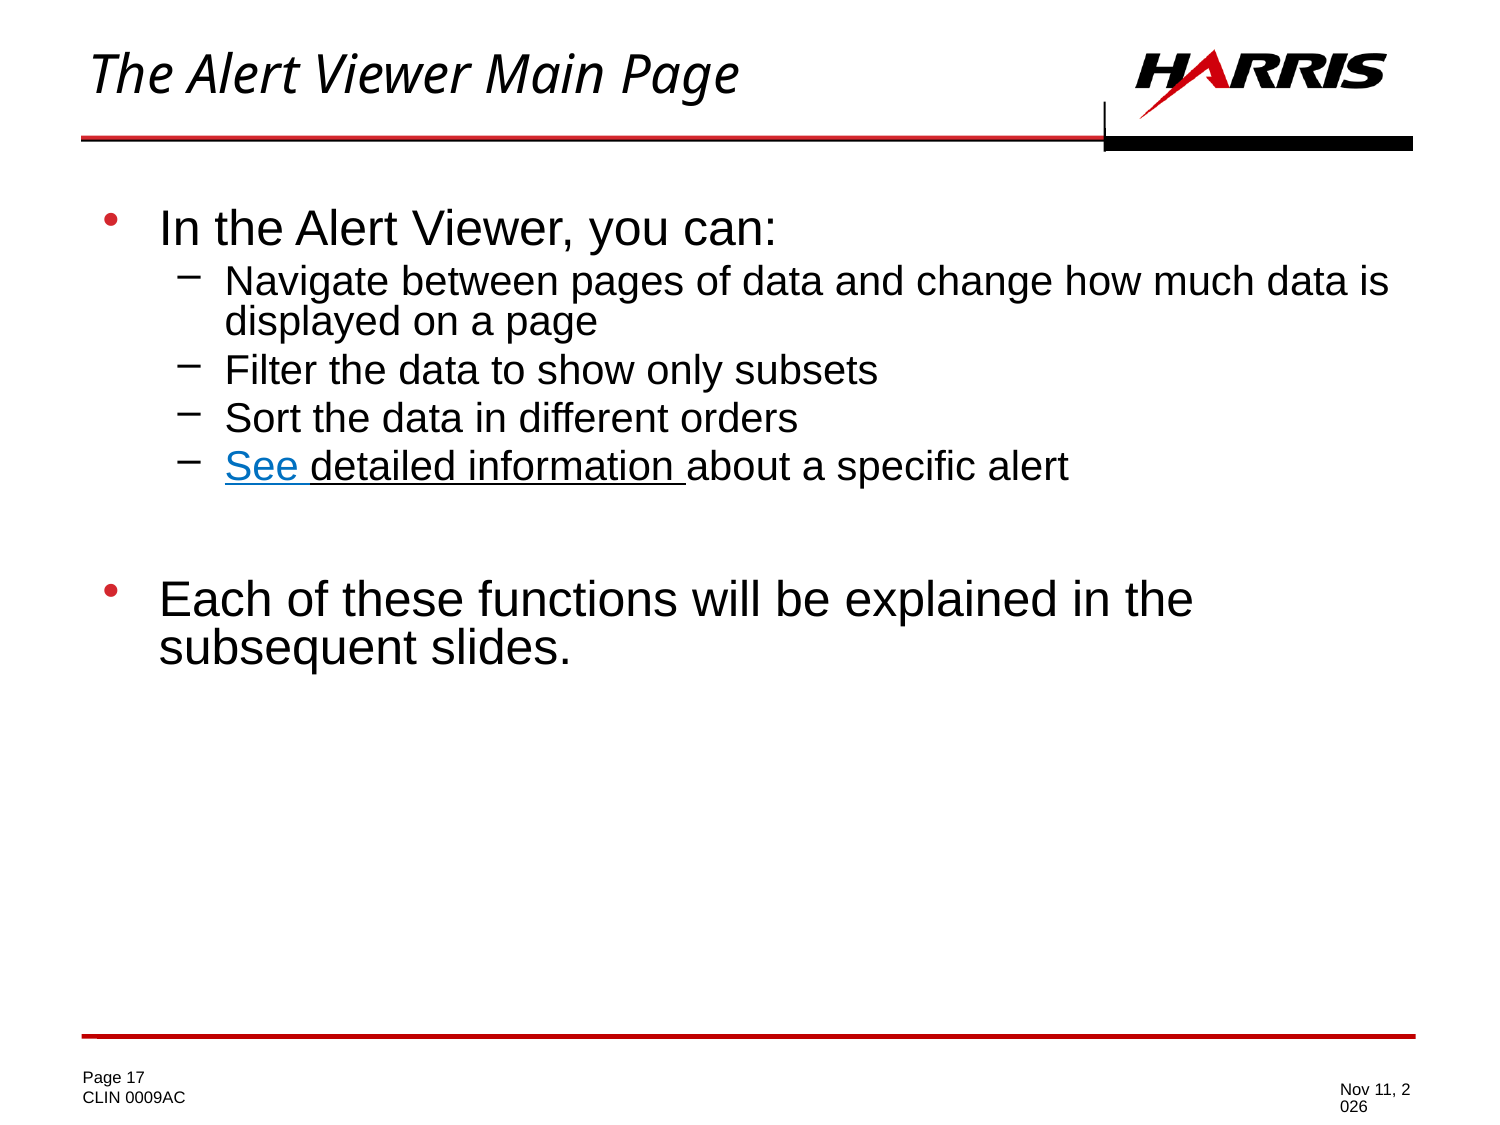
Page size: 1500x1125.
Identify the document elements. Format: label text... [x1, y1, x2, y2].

picture [1135, 49, 1387, 119]
title The Alert Viewer Main Page [73, 27, 962, 117]
list [62, 174, 1432, 1020]
list In the Alert Viewer, you can: Navigate between pages of data and change how much data is displayed on a page Filter the data to show only subsets Sort the data in different orders See detailed information about a specific alert Each of these functions will be explained in the subsequent slides. [87, 199, 1457, 1046]
slide_number 10-Jul-15 [1324, 1066, 1435, 1111]
